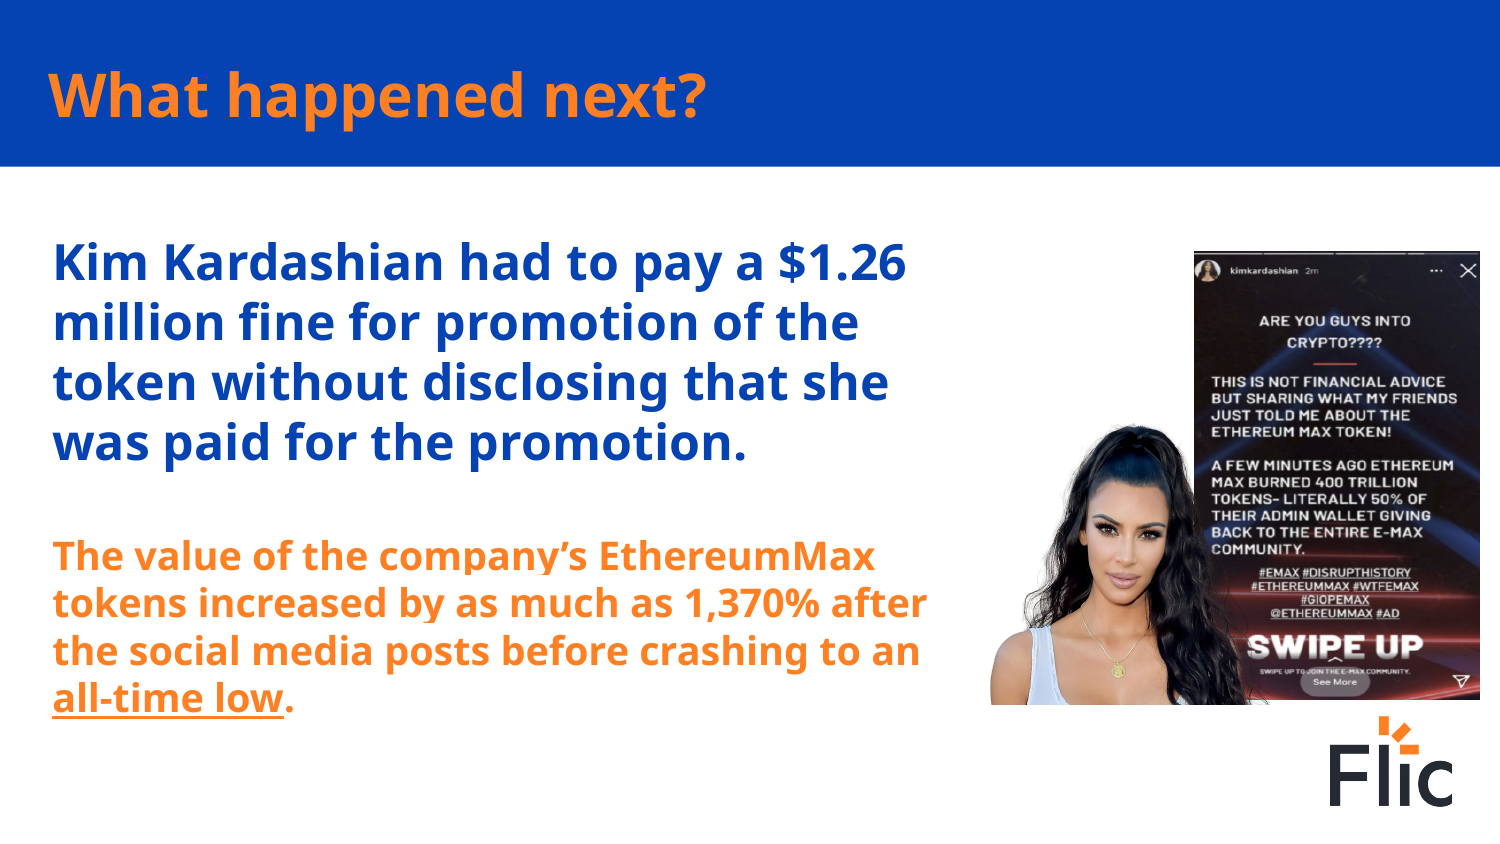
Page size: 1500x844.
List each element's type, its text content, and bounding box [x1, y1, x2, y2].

picture [1330, 716, 1452, 807]
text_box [838, 251, 1480, 705]
text_box What happened next? [33, 31, 1358, 145]
text_box Kim Kardashian had to pay a $1.26 million fine for promotion of the token without disclosing that she was paid for the promotion. The value of the company’s EthereumMax tokens increased by as much as 1,370% after the social media posts before crashing to an all-time low. [37, 215, 944, 736]
